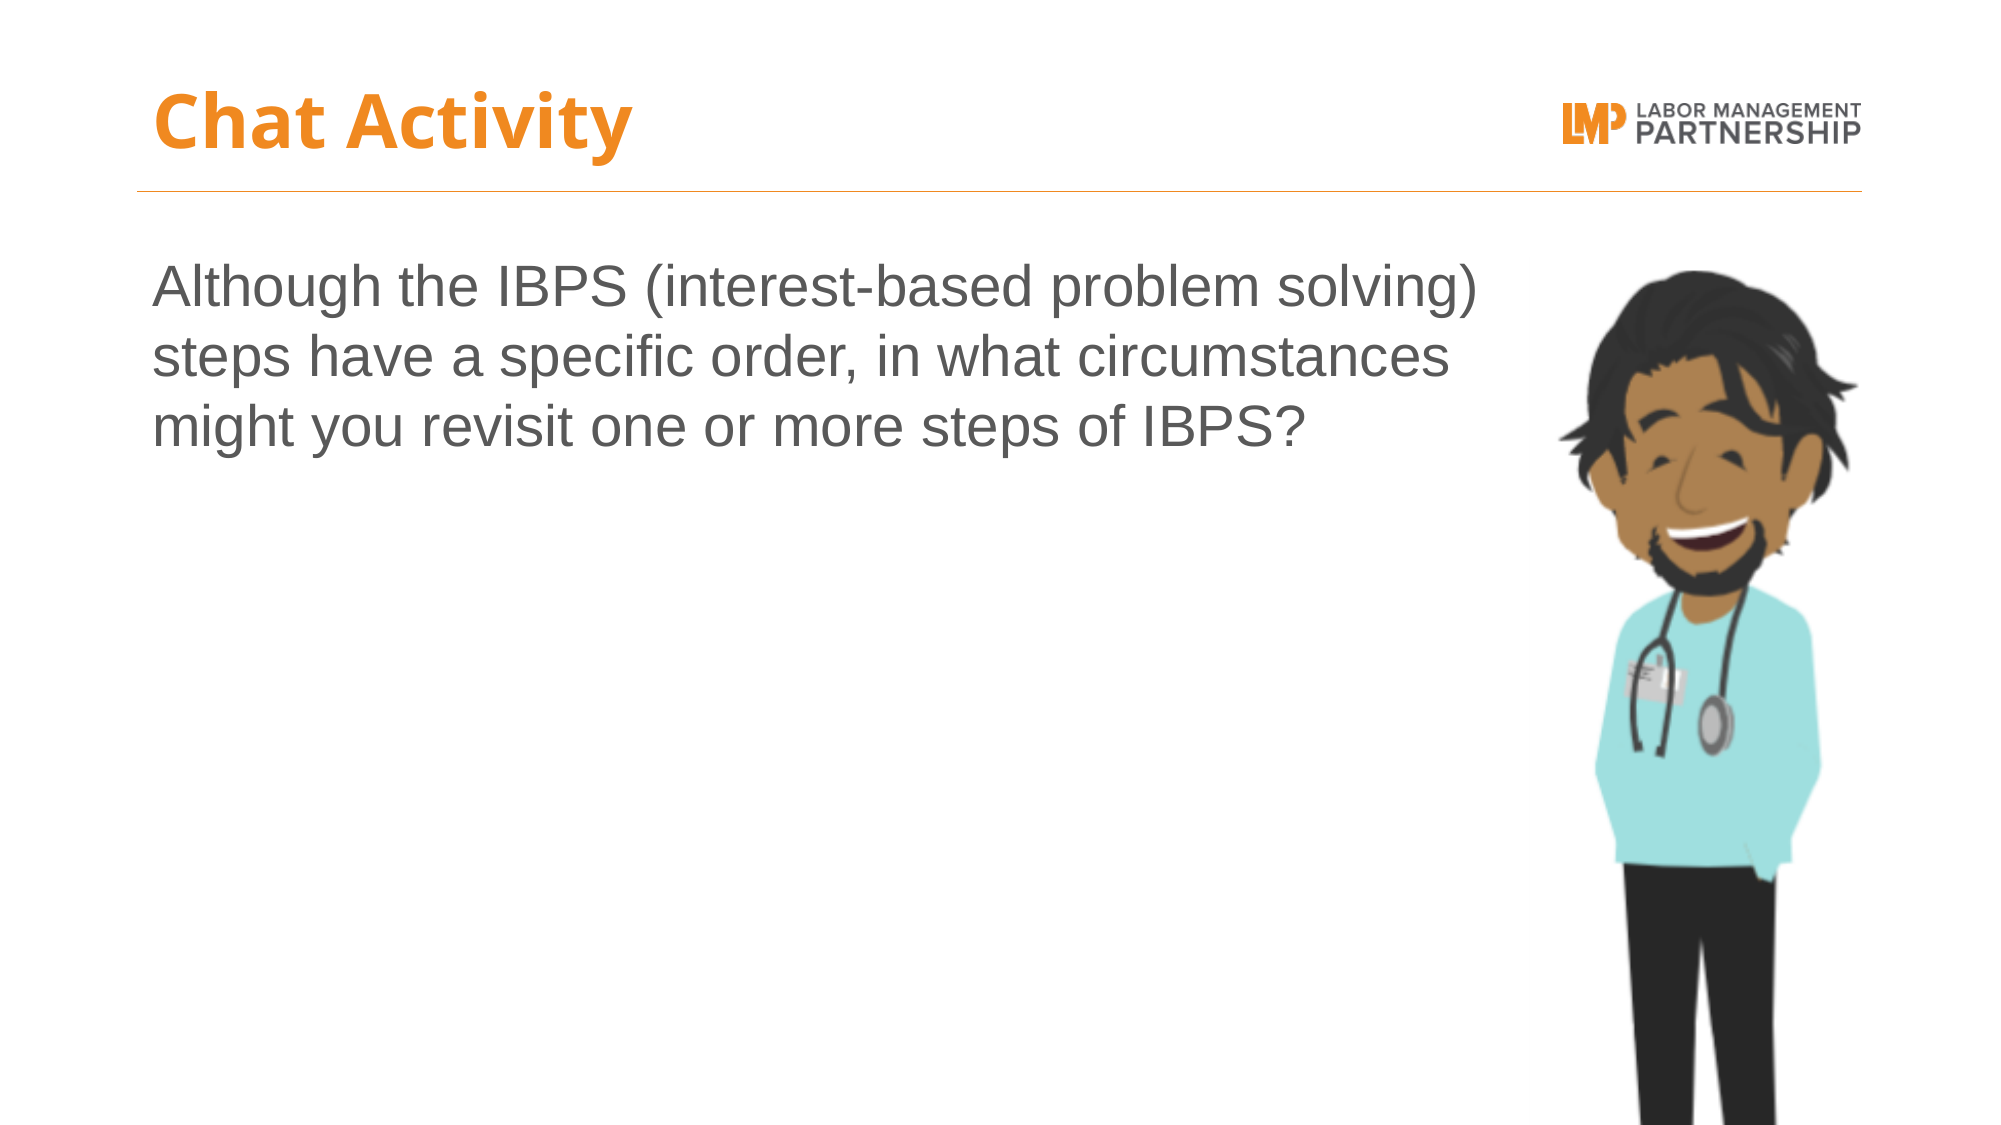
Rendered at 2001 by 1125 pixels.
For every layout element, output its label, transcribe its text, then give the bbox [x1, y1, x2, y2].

title Chat Activity [137, 59, 1529, 188]
picture [1528, 257, 1863, 1125]
picture [1562, 103, 1863, 144]
list Although the IBPS (interest-based problem solving) steps have a specific order, in what circumstances might you revisit one or more steps of IBPS? [137, 240, 1549, 1014]
